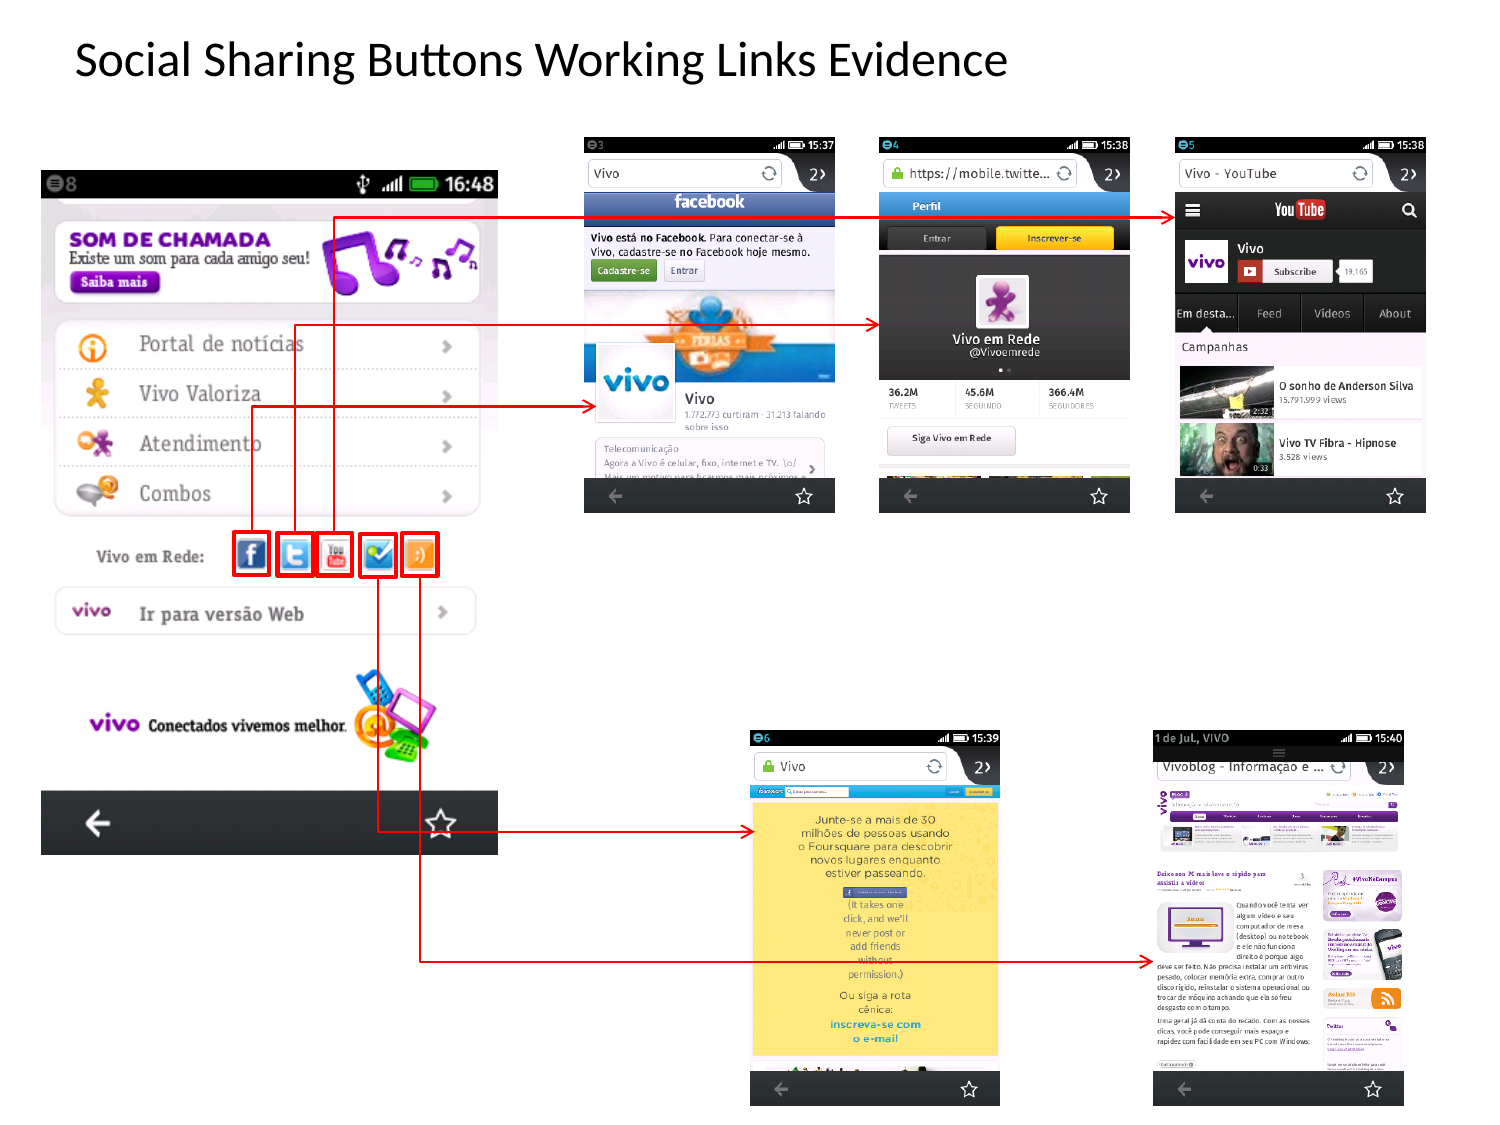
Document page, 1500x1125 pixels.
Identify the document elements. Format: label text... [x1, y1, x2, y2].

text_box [41, 137, 1426, 1107]
text_box Social Sharing Buttons Working Links Evidence [60, 19, 1025, 94]
